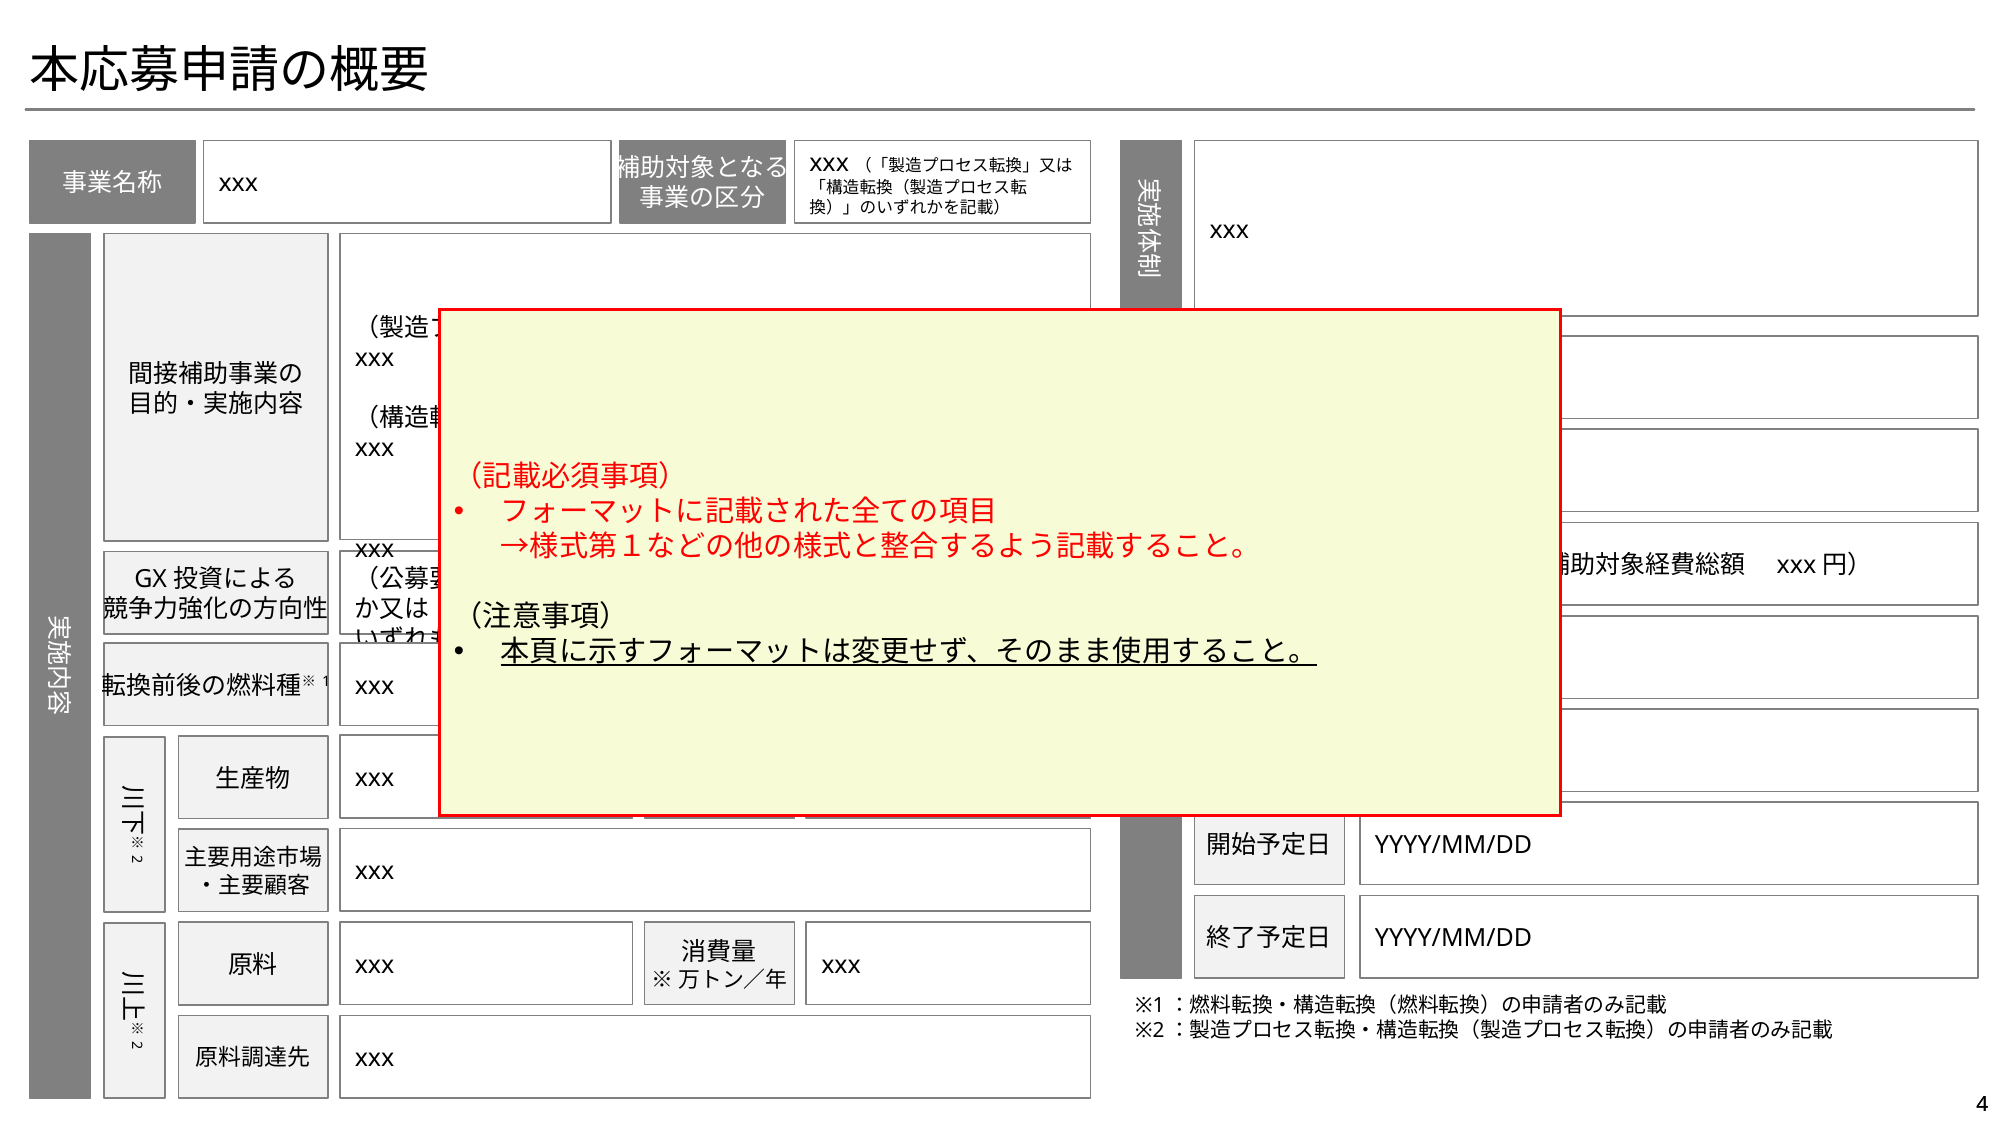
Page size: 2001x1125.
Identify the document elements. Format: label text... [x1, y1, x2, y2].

text_box 川上※2 [102, 921, 167, 1100]
text_box 転換前後の燃料種※1 [102, 642, 330, 727]
text_box xxx [338, 1014, 1092, 1100]
text_box 終了予定日 [1193, 894, 1346, 979]
text_box 主要用途市場 ・主要顧客 [177, 828, 330, 913]
text_box xxx円 [1562, 707, 1979, 793]
text_box xxx [338, 827, 1092, 913]
text_box 消費量 ※万トン／年 [643, 920, 796, 1006]
text_box GX投資による 競争力強化の方向性 [102, 550, 330, 635]
text_box xxx （公募要領「1.2. 事業目的」を踏まえ、内需型・外需型いずれか又は いずれも記載） [338, 550, 438, 635]
text_box 原料 [177, 921, 330, 1006]
text_box 実施内容 [28, 232, 92, 1100]
text_box 本応募申請の概要 [29, 43, 1875, 98]
text_box xxx [338, 920, 634, 1006]
text_box 川下※2 [102, 736, 167, 914]
text_box 補助対象となる 事業の区分 [618, 139, 787, 224]
text_box xxx [202, 139, 613, 225]
text_box x/x [1562, 614, 1979, 700]
text_box 生産物 [177, 734, 330, 820]
text_box 開始予定日 [1193, 817, 1346, 886]
text_box YYYY/MM/DD [1358, 801, 1979, 886]
text_box xxx [1193, 139, 1979, 318]
text_box xxx（「製造プロセス転換」又は「構造転換（製造プロセス転換）」のいずれかを記載） [793, 139, 1092, 225]
text_box （記載必須事項） フォーマットに記載された全ての項目 →様式第１などの他の様式と整合するよう記載すること。 （注意事項） 本頁に示すフォーマットは変更せず、そのまま使用すること。 [438, 308, 1562, 817]
text_box xxx [805, 920, 1092, 1006]
text_box 投資計画 [1119, 817, 1183, 980]
text_box 原料調達先 [177, 1014, 330, 1100]
text_box （製造プロセス転換） xxx （構造転換）※申請している場合のみ記載 xxx [338, 232, 1092, 541]
text_box 間接補助事業の 目的・実施内容 [102, 232, 330, 543]
text_box xxx [1562, 427, 1979, 513]
text_box xxx [1562, 334, 1979, 420]
text_box 事業名称 [28, 139, 196, 225]
text_box xxx [338, 642, 438, 727]
text_box ※1：燃料転換・構造転換（燃料転換）の申請者のみ記載 ※2：製造プロセス転換・構造転換（製造プロセス転換）の申請者のみ記載 [1119, 983, 1979, 1056]
text_box xxx円（うち、補助対象経費総額 xxx円） [1562, 521, 1979, 607]
text_box YYYY/MM/DD [1358, 894, 1979, 979]
text_box 実施体制 [1119, 139, 1183, 308]
text_box xxx [338, 734, 634, 819]
